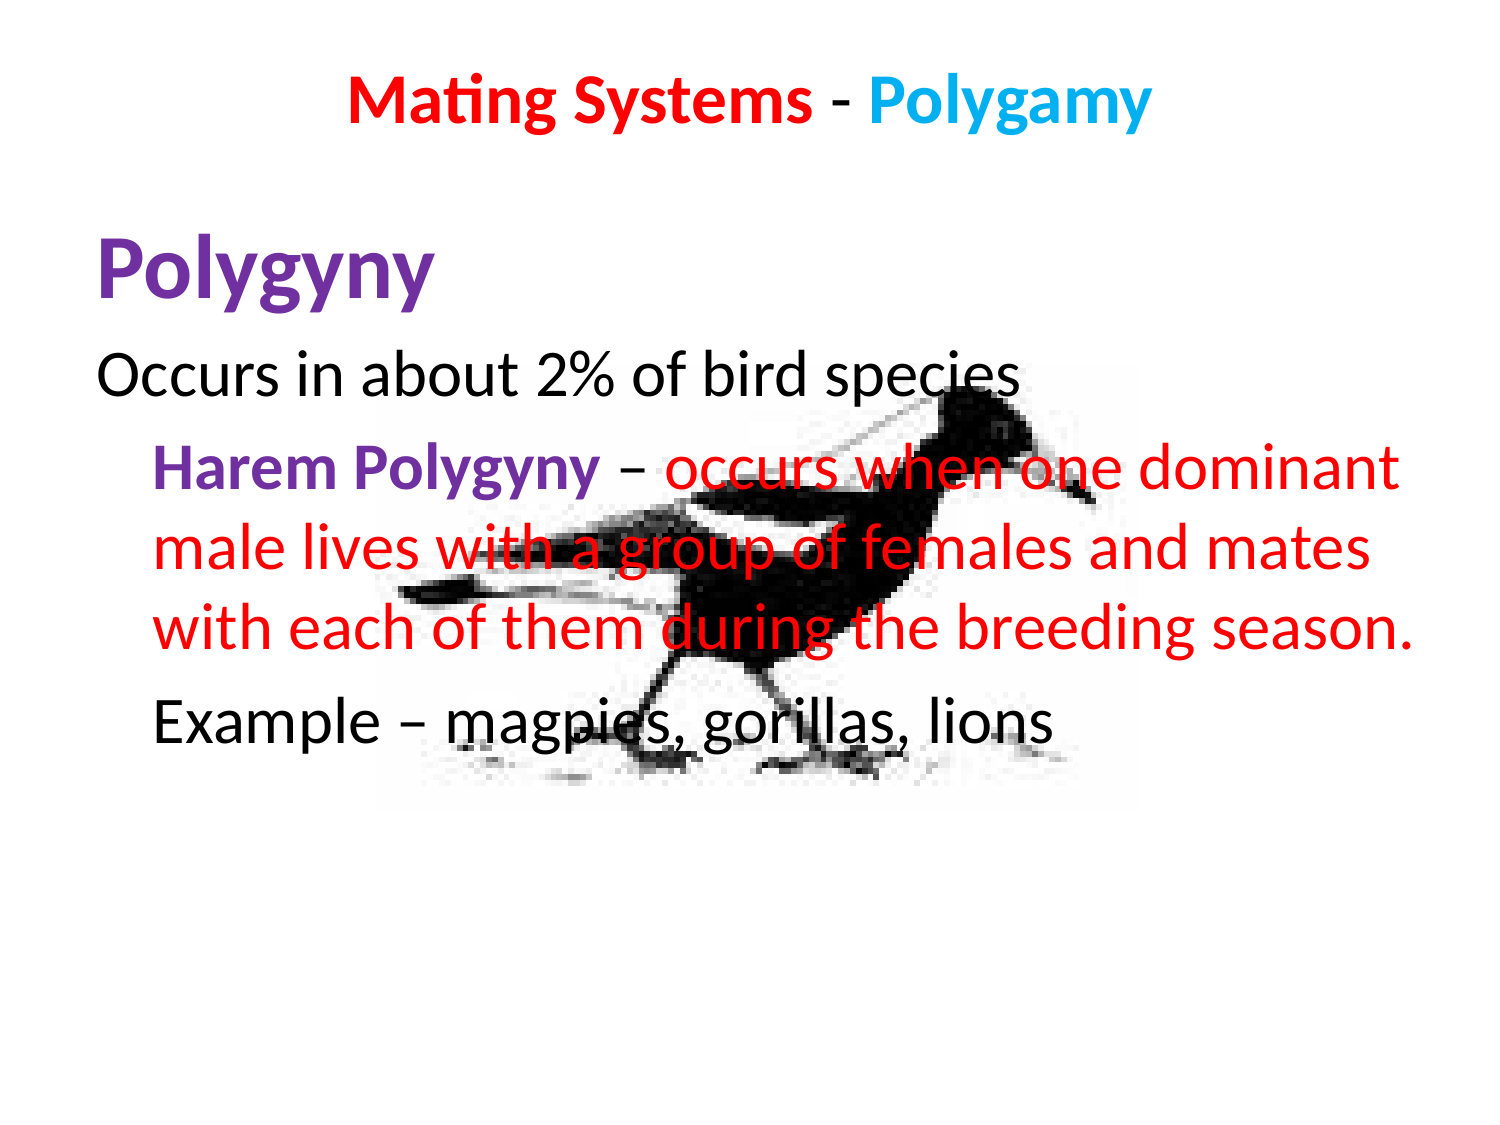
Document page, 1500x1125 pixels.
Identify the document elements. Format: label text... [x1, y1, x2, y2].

picture [374, 362, 1139, 810]
text_box Mating Systems - Polygamy [74, 45, 1425, 233]
text_box Polygyny Occurs in about 2% of bird species Harem Polygyny – occurs when one dominant male lives with a group of females and mates with each of them during the breeding season. Example – magpies, gorillas, lions [81, 199, 1432, 942]
